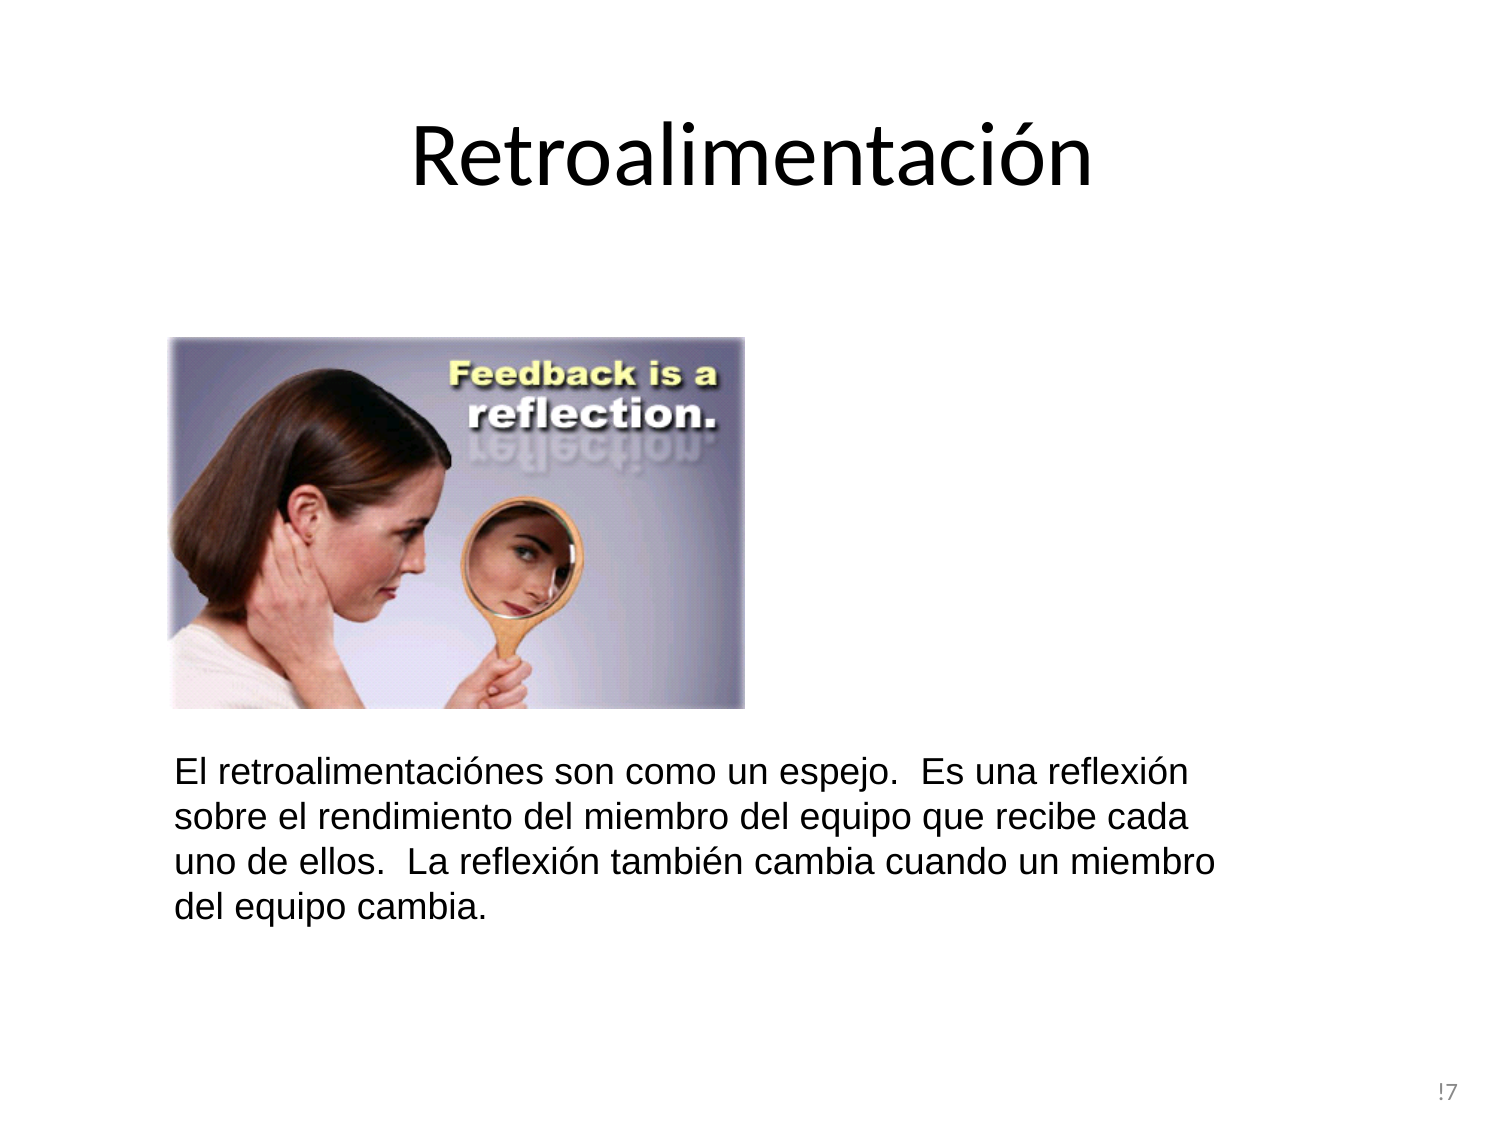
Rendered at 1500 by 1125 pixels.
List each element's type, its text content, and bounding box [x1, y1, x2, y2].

text_box !7 [1122, 1067, 1473, 1125]
picture [167, 337, 754, 718]
title Retroalimentación [88, 77, 1439, 221]
text_box El retroalimentaciónes son como un espejo. Es una reflexión sobre el rendimiento del miembro del equipo que recibe cada uno de ellos. La reflexión también cambia cuando un miembro del equipo cambia. [159, 739, 1270, 935]
